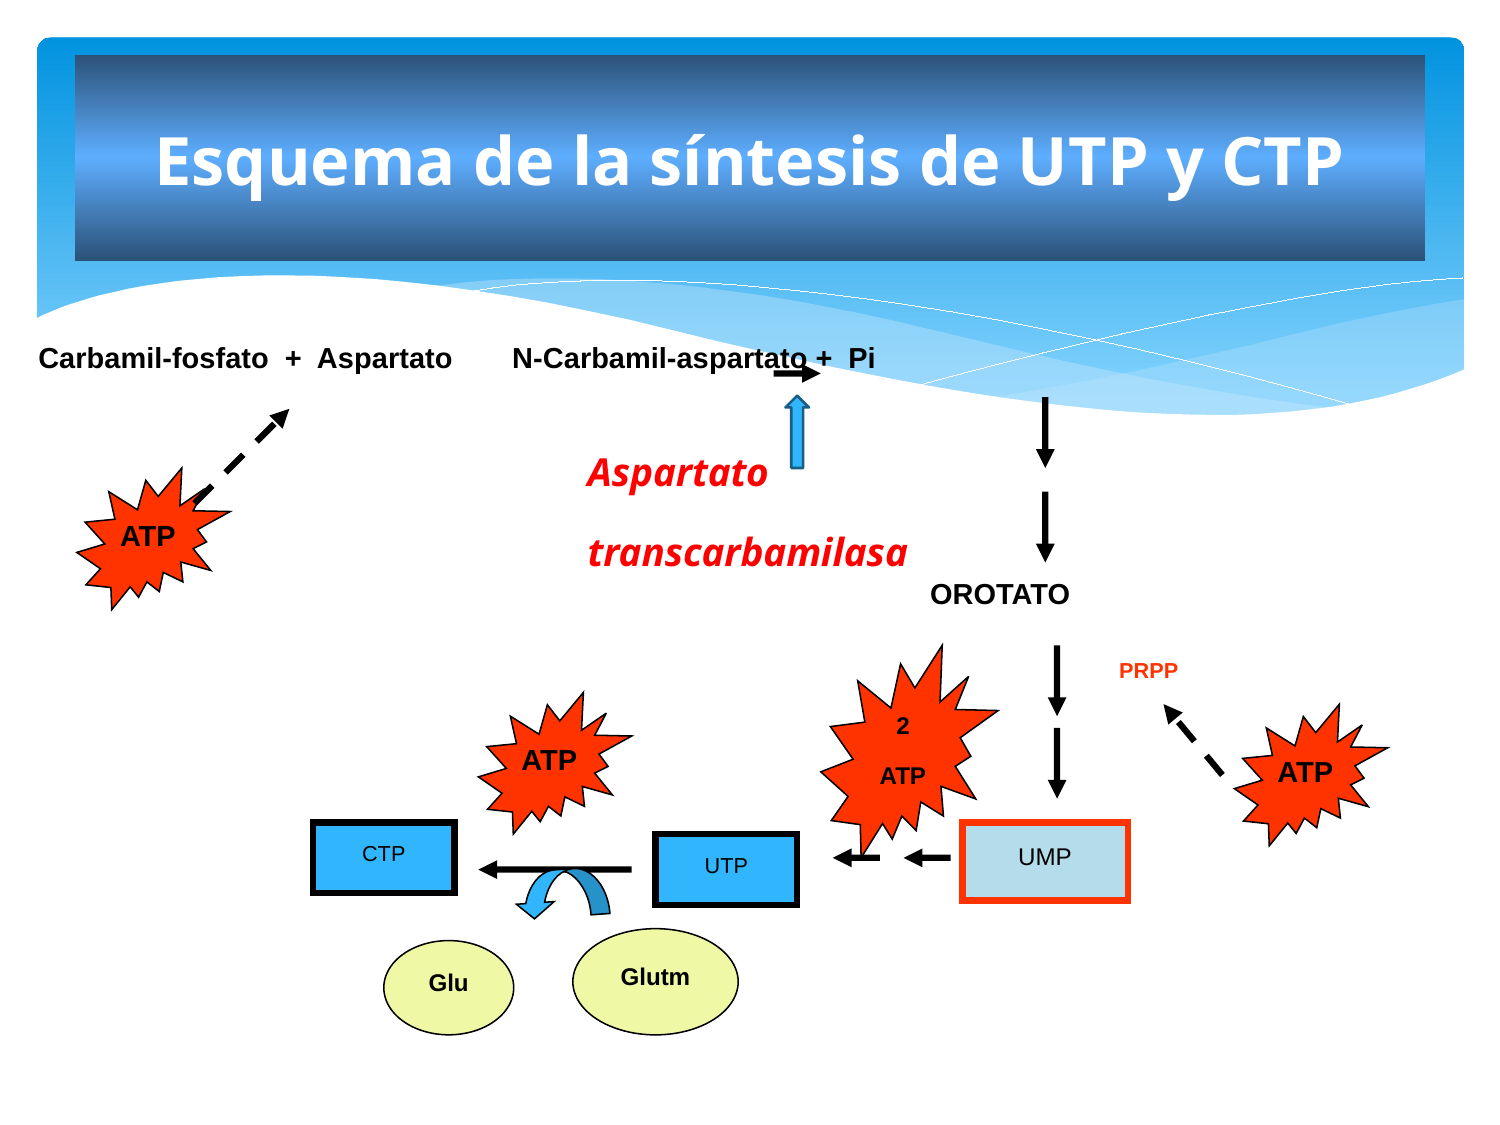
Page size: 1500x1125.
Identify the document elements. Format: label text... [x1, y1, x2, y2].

text_box Glutm [572, 928, 739, 1035]
text_box [516, 868, 610, 919]
text_box [773, 367, 821, 380]
text_box ATP [1234, 704, 1388, 846]
text_box PRPP [1104, 645, 1258, 705]
text_box Glu [383, 940, 514, 1035]
text_box [903, 851, 951, 865]
text_box [1050, 645, 1064, 717]
title Esquema de la síntesis de UTP y CTP [75, 55, 1425, 261]
text_box UMP [962, 822, 1128, 901]
text_box [276, 408, 290, 423]
text_box CTP [312, 822, 455, 894]
text_box [784, 394, 811, 470]
text_box [832, 851, 861, 865]
text_box Carbamil-fosfato + Aspartato N-Carbamil-aspartato + Pi [23, 326, 1495, 461]
text_box OROTATO [915, 562, 1211, 638]
text_box Aspartato transcarbamilasa [572, 432, 928, 608]
text_box [1050, 727, 1064, 799]
text_box [478, 863, 553, 876]
text_box ATP [76, 467, 231, 610]
text_box [1163, 704, 1177, 718]
text_box [1039, 491, 1052, 563]
text_box ATP [478, 692, 632, 835]
text_box UTP [655, 834, 798, 905]
text_box [1039, 397, 1052, 468]
text_box 2 ATP [820, 645, 999, 858]
